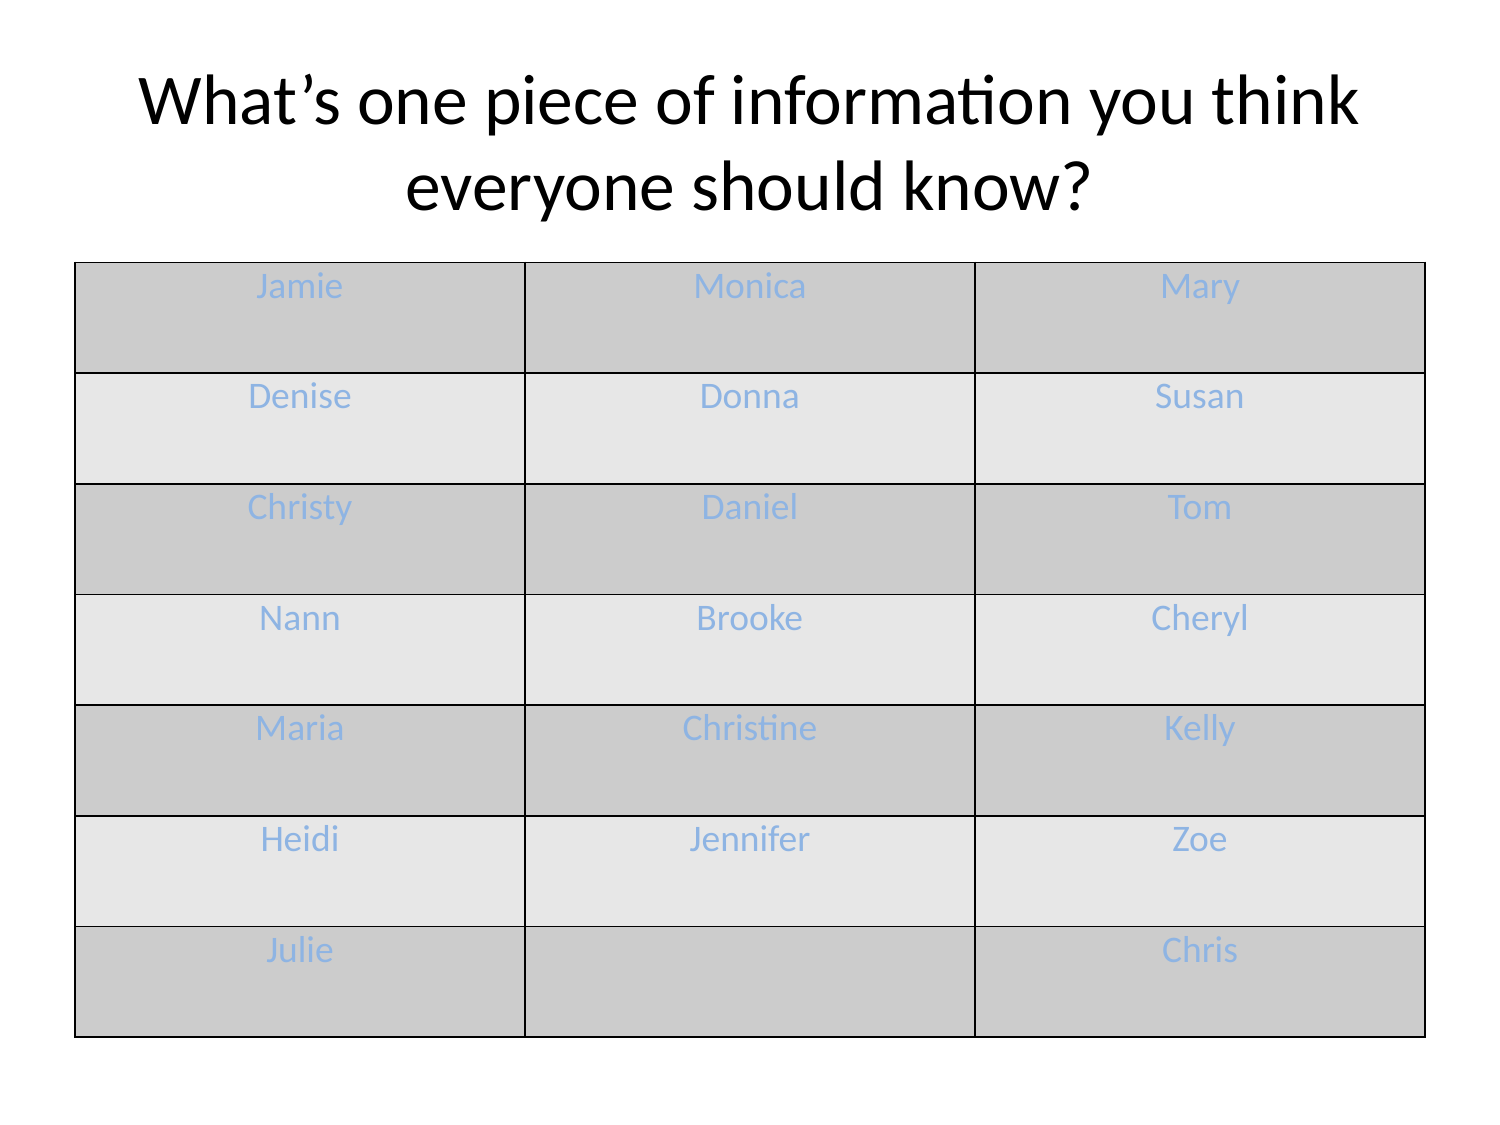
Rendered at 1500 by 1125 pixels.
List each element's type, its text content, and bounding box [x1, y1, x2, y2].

table_cell Cheryl [976, 595, 1424, 704]
table_cell Daniel [526, 485, 974, 594]
table_cell Tom [976, 485, 1424, 594]
table_header Mary [976, 263, 1424, 372]
table_cell Chris [976, 927, 1424, 1036]
table_cell Denise [76, 374, 524, 483]
table_cell Heidi [76, 817, 524, 926]
table_cell Kelly [976, 706, 1424, 815]
table_header Jamie [76, 263, 524, 372]
title What’s one piece of information you think everyone should know? [75, 45, 1425, 233]
table_cell Maria [76, 706, 524, 815]
table_cell Brooke [526, 595, 974, 704]
table_header Monica [526, 263, 974, 372]
table_cell Christy [76, 485, 524, 594]
table_cell Susan [976, 374, 1424, 483]
table_cell Zoe [976, 817, 1424, 926]
table_cell Christine [526, 706, 974, 815]
table_cell Nann [76, 595, 524, 704]
table_cell [526, 927, 974, 1036]
table_cell Julie [76, 927, 524, 1036]
table_cell Donna [526, 374, 974, 483]
table_cell Jennifer [526, 817, 974, 926]
